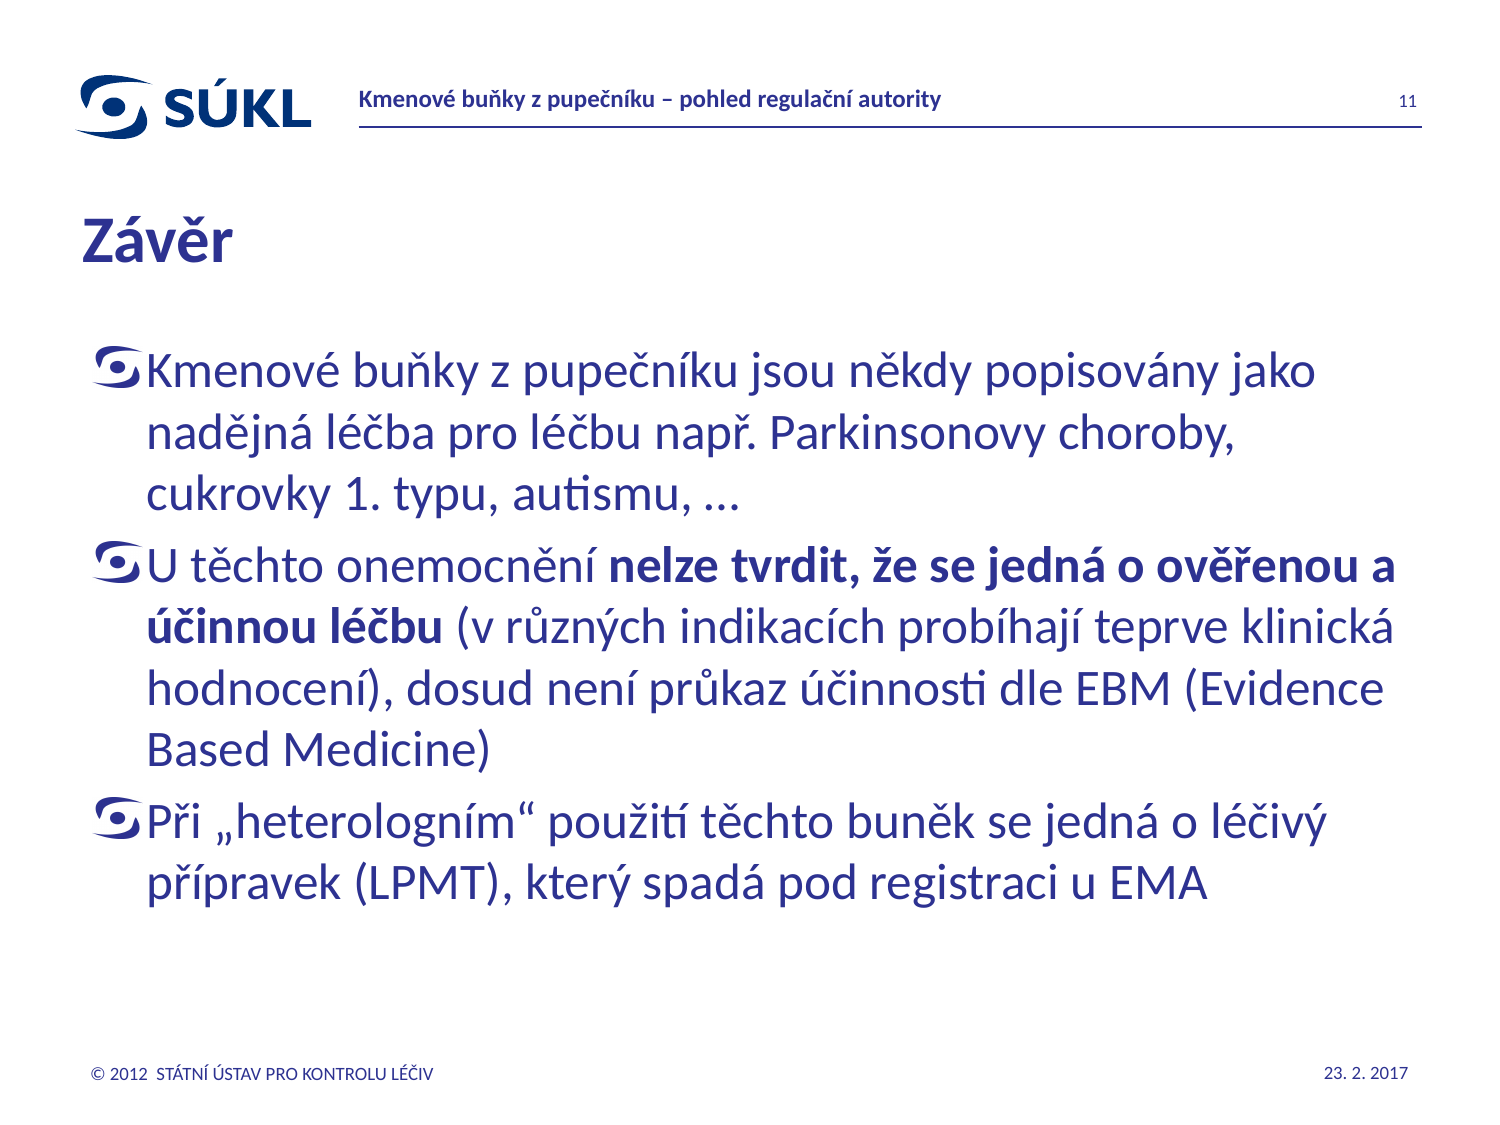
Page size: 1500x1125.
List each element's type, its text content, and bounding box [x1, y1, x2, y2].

title Závěr [67, 141, 1418, 330]
list Kmenové buňky z pupečníku jsou někdy popisovány jako nadějná léčba pro léčbu např. Parkinsonovy choroby, cukrovky 1. typu, autismu, … U těchto onemocnění nelze tvrdit, že se jedná o ověřenou a účinnou léčbu (v různých indikacích probíhají teprve klinická hodnocení), dosud není průkaz účinnosti dle EBM (Evidence Based Medicine) Při „heterologním“ použití těchto buněk se jedná o léčivý přípravek (LPMT), který spadá pod registraci u EMA [77, 329, 1428, 920]
list Kmenové buňky z pupečníku – pohled regulační autority [359, 82, 1186, 124]
picture [92, 797, 143, 839]
picture [92, 346, 143, 388]
slide_number 11 [1240, 88, 1418, 124]
picture [92, 541, 143, 583]
footer © 2012 STÁTNÍ ÚSTAV PRO KONTROLU LÉČIV [75, 1042, 550, 1103]
slide_number 23. 2. 2017 [1127, 1042, 1424, 1102]
